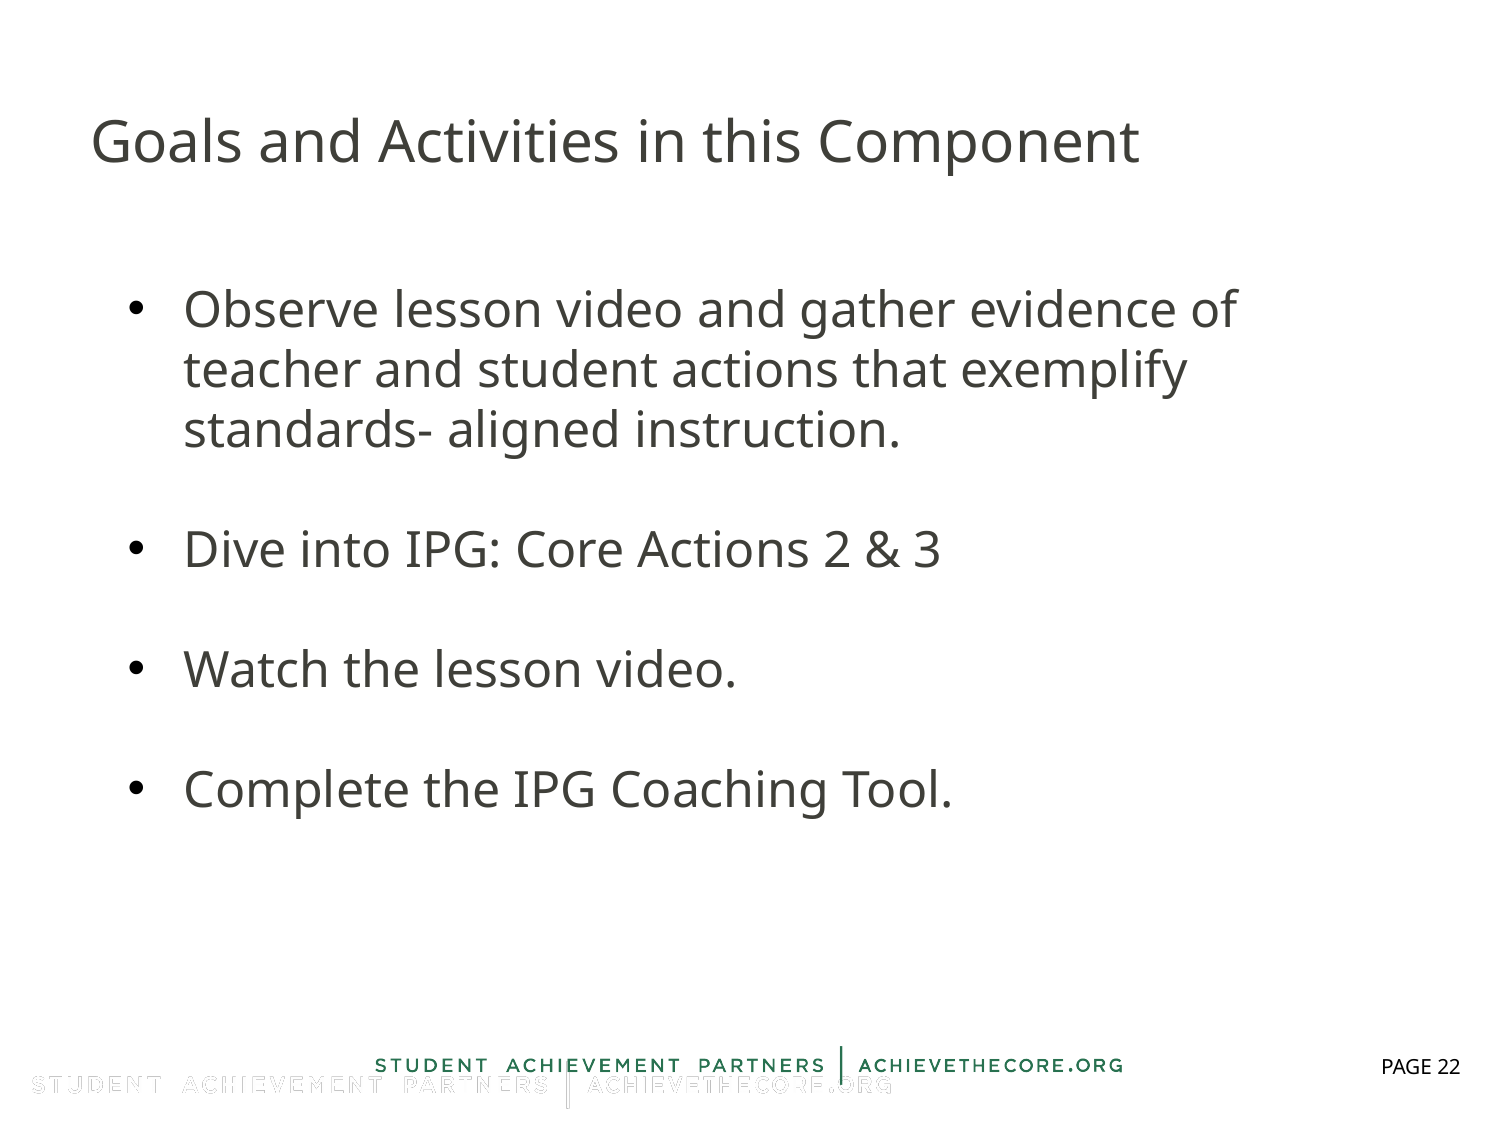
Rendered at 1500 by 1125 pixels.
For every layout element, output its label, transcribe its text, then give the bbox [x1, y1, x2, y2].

picture [12, 1046, 1122, 1112]
title Goals and Activities in this Component [75, 45, 1425, 233]
list Observe lesson video and gather evidence of teacher and student actions that exemplify standards- aligned instruction. Dive into IPG: Core Actions 2 & 3 Watch the lesson video. Complete the IPG Coaching Tool. [75, 262, 1425, 1005]
